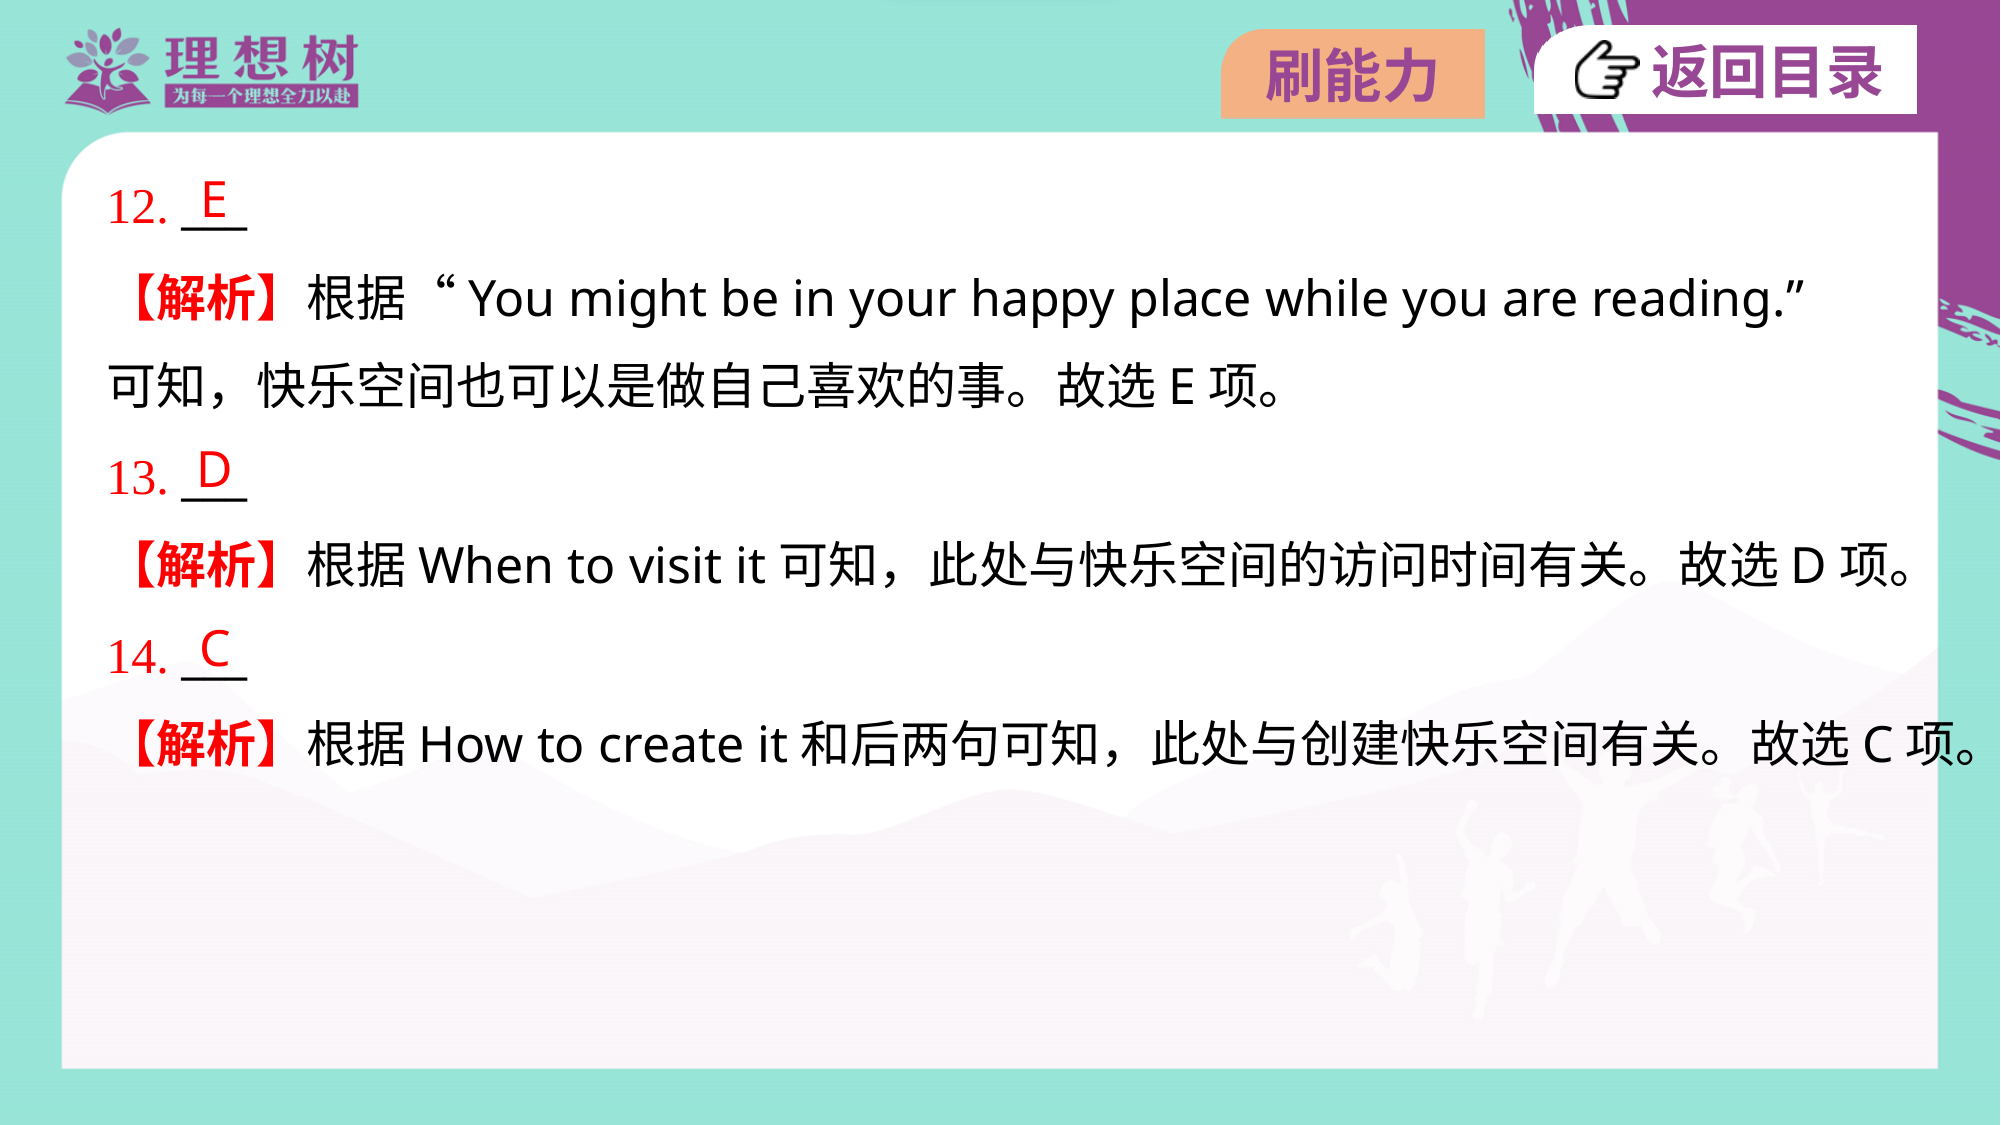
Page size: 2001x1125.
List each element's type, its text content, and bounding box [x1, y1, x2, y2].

text_box 【解析】根据When to visit it可知，此处与快乐空间的访问时间有关。故选D项。 [106, 504, 1957, 584]
text_box 13. ___ [106, 414, 1895, 495]
text_box 14. ___ [106, 593, 1895, 673]
text_box 【解析】根据How to create it和后两句可知，此处与创建快乐空间有关。故选C项。 [106, 682, 1895, 763]
picture [0, 0, 2000, 1125]
text_box E [184, 137, 246, 217]
text_box 12. ___ [106, 143, 1895, 224]
text_box D [184, 408, 246, 488]
text_box C [184, 586, 246, 667]
text_box 【解析】根据“You might be in your happy place while you are reading.” 可知，快乐空间也可以是做自己喜欢的事。故选E项。 [106, 234, 1895, 405]
